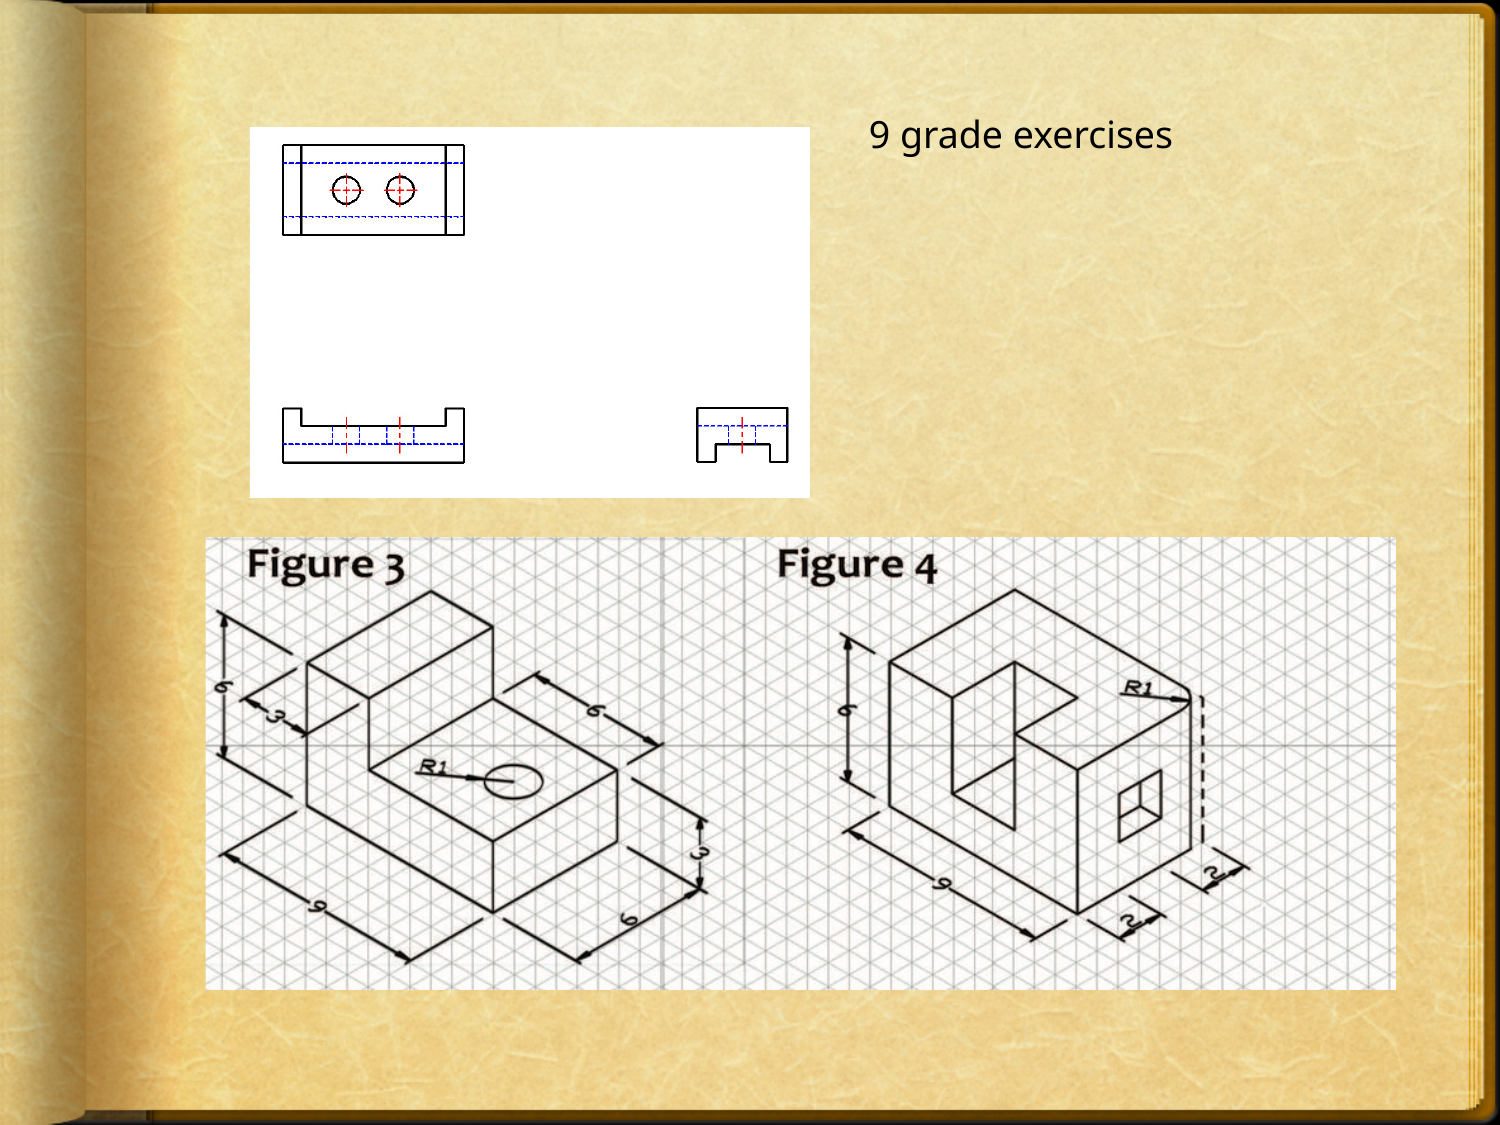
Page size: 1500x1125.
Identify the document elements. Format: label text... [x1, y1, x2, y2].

picture [0, 0, 1500, 1125]
text_box 9 grade exercises [854, 104, 1189, 164]
